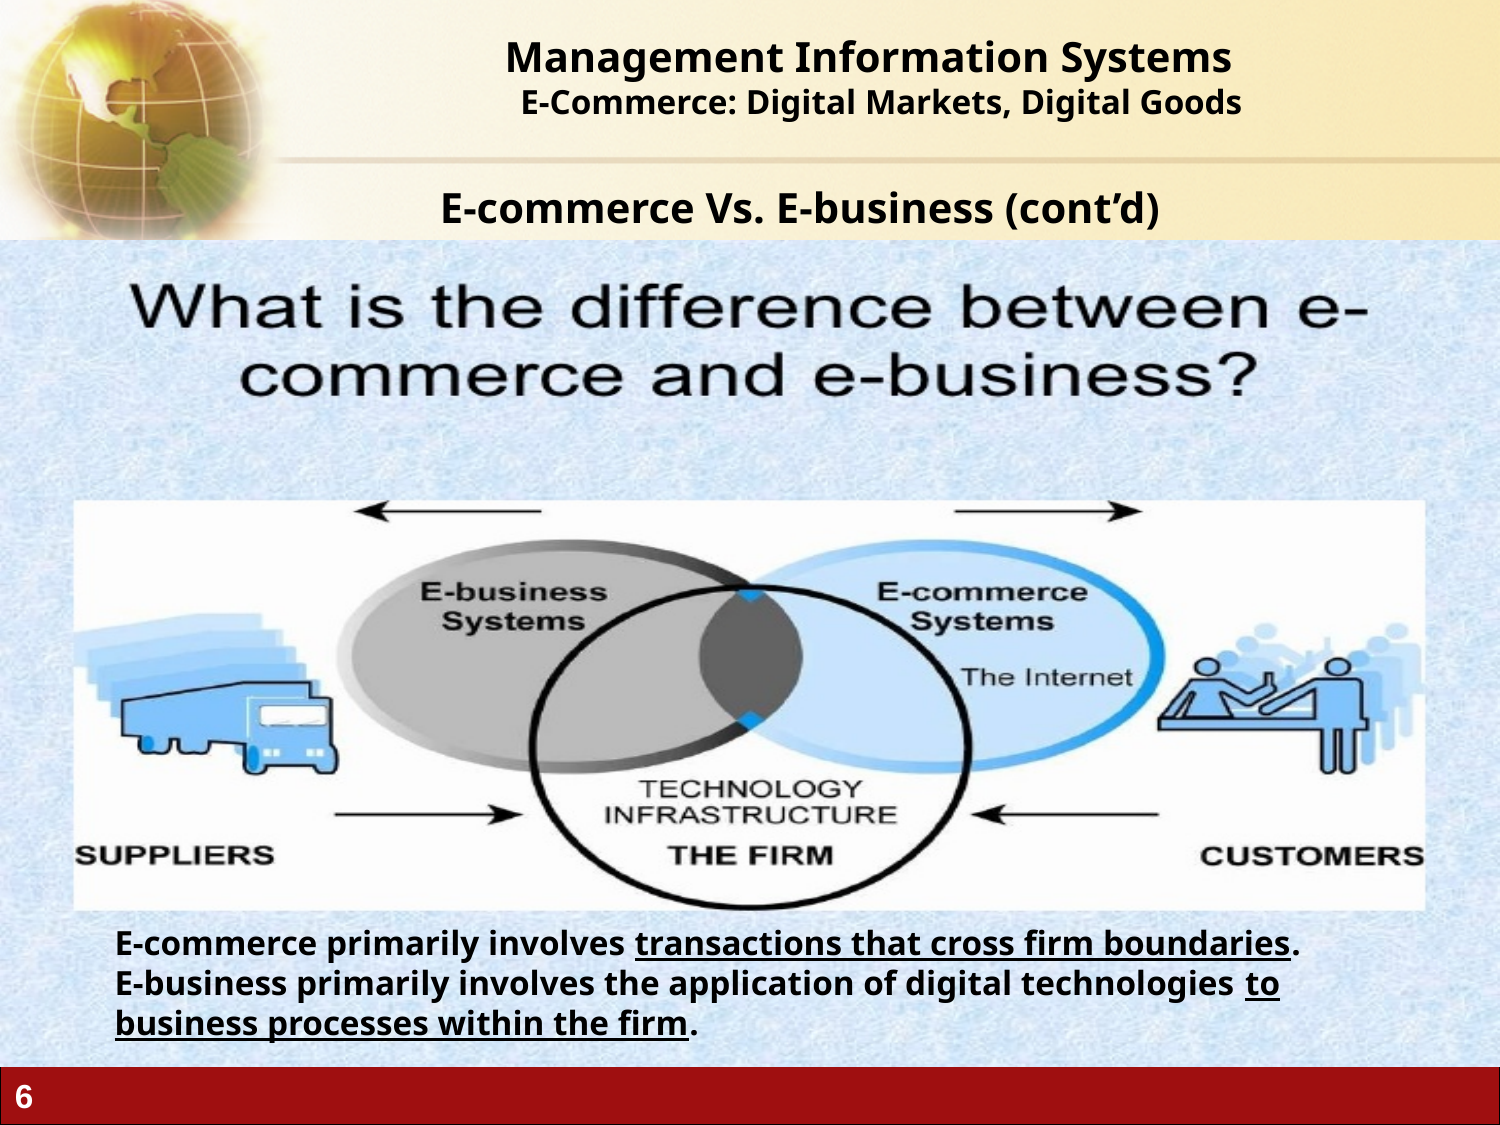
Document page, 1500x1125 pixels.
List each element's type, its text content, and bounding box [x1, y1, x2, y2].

text_box E-commerce Vs. E-business (cont’d) [262, 174, 1338, 240]
picture [0, 0, 1500, 1067]
text_box Management Information Systems E-Commerce: Digital Markets, Digital Goods [237, 32, 1500, 119]
